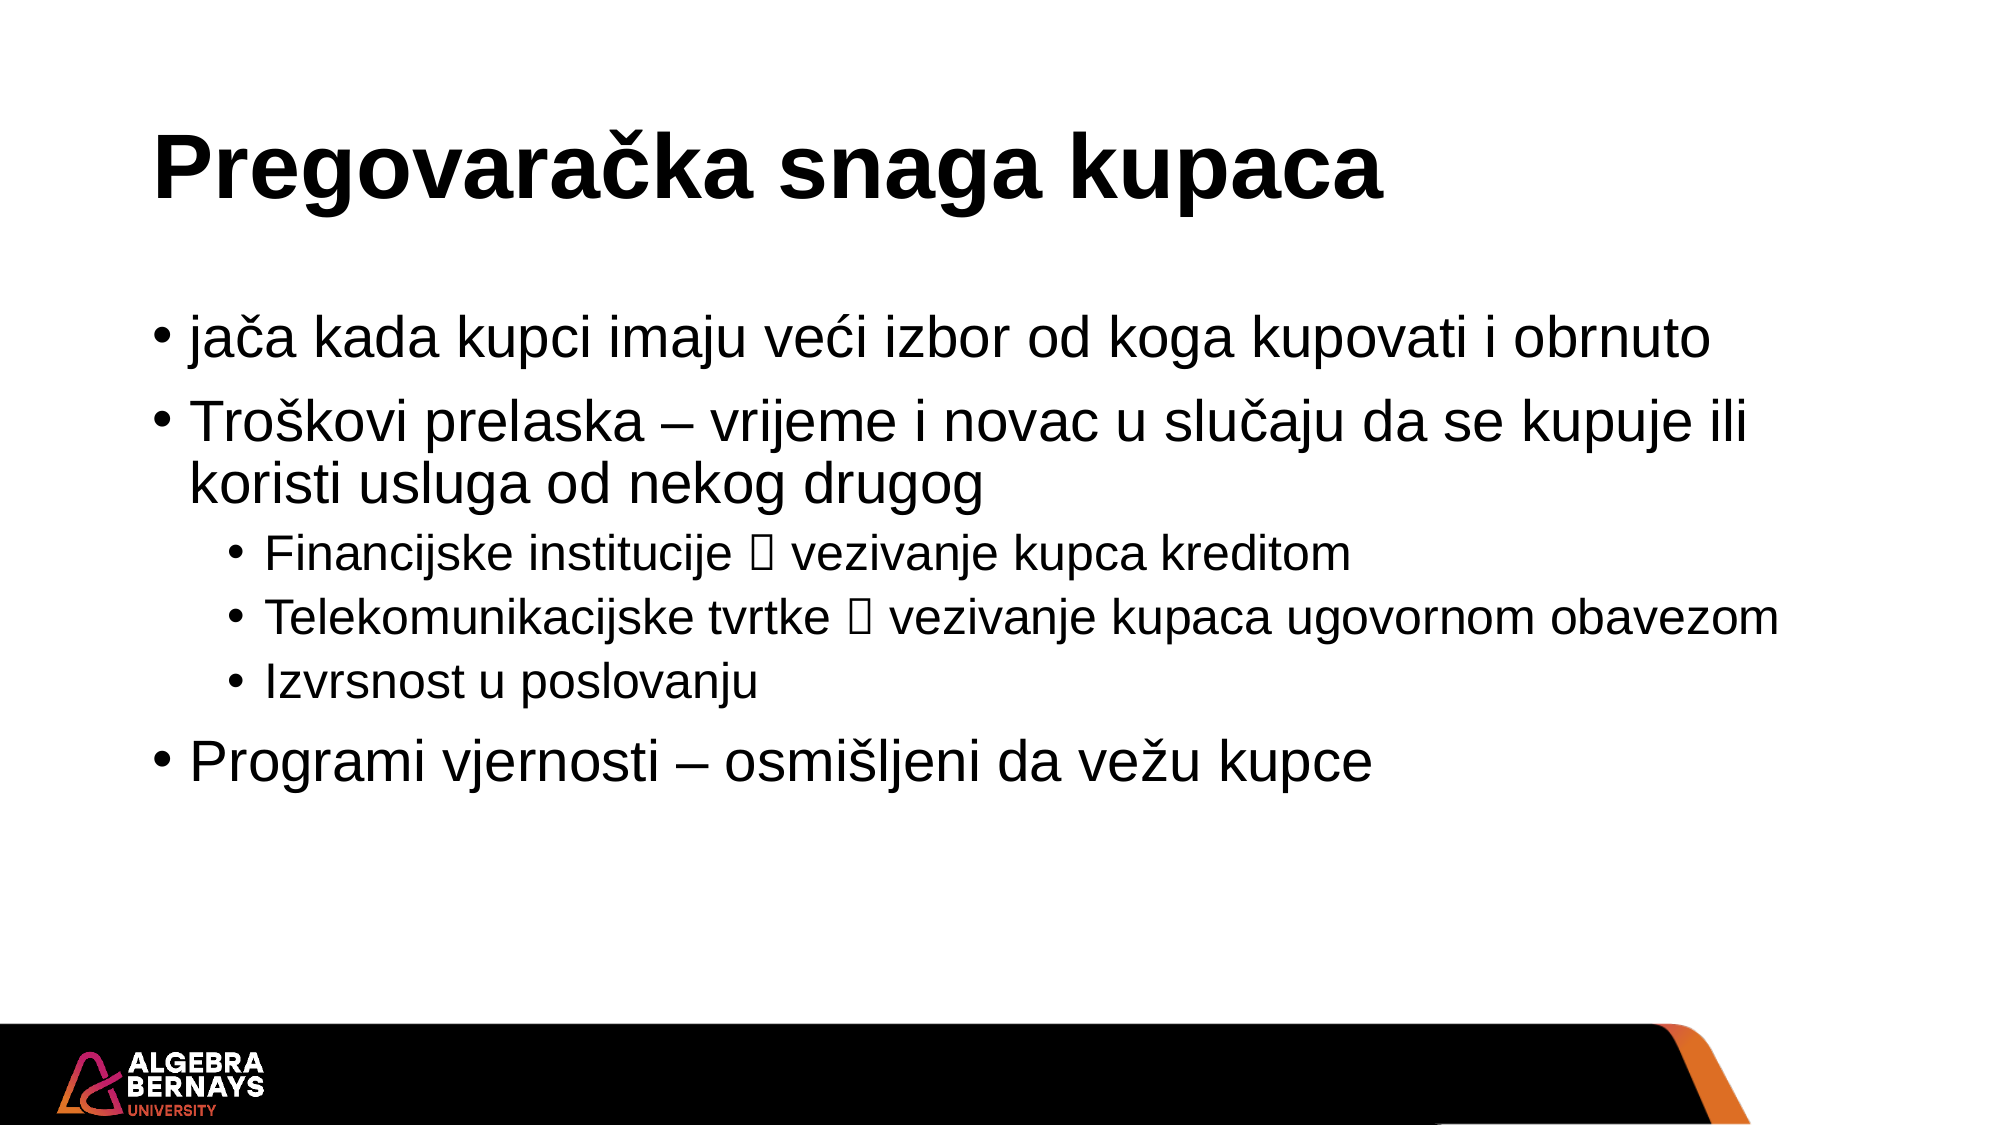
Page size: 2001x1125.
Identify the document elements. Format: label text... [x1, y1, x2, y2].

list jača kada kupci imaju veći izbor od koga kupovati i obrnuto Troškovi prelaska – vrijeme i novac u slučaju da se kupuje ili koristi usluga od nekog drugog Financijske institucije  vezivanje kupca kreditom Telekomunikacijske tvrtke  vezivanje kupaca ugovornom obavezom Izvrsnost u poslovanju Programi vjernosti – osmišljeni da vežu kupce [137, 299, 1863, 1014]
title Pregovaračka snaga kupaca [137, 59, 1863, 278]
picture [0, 1023, 1958, 1125]
